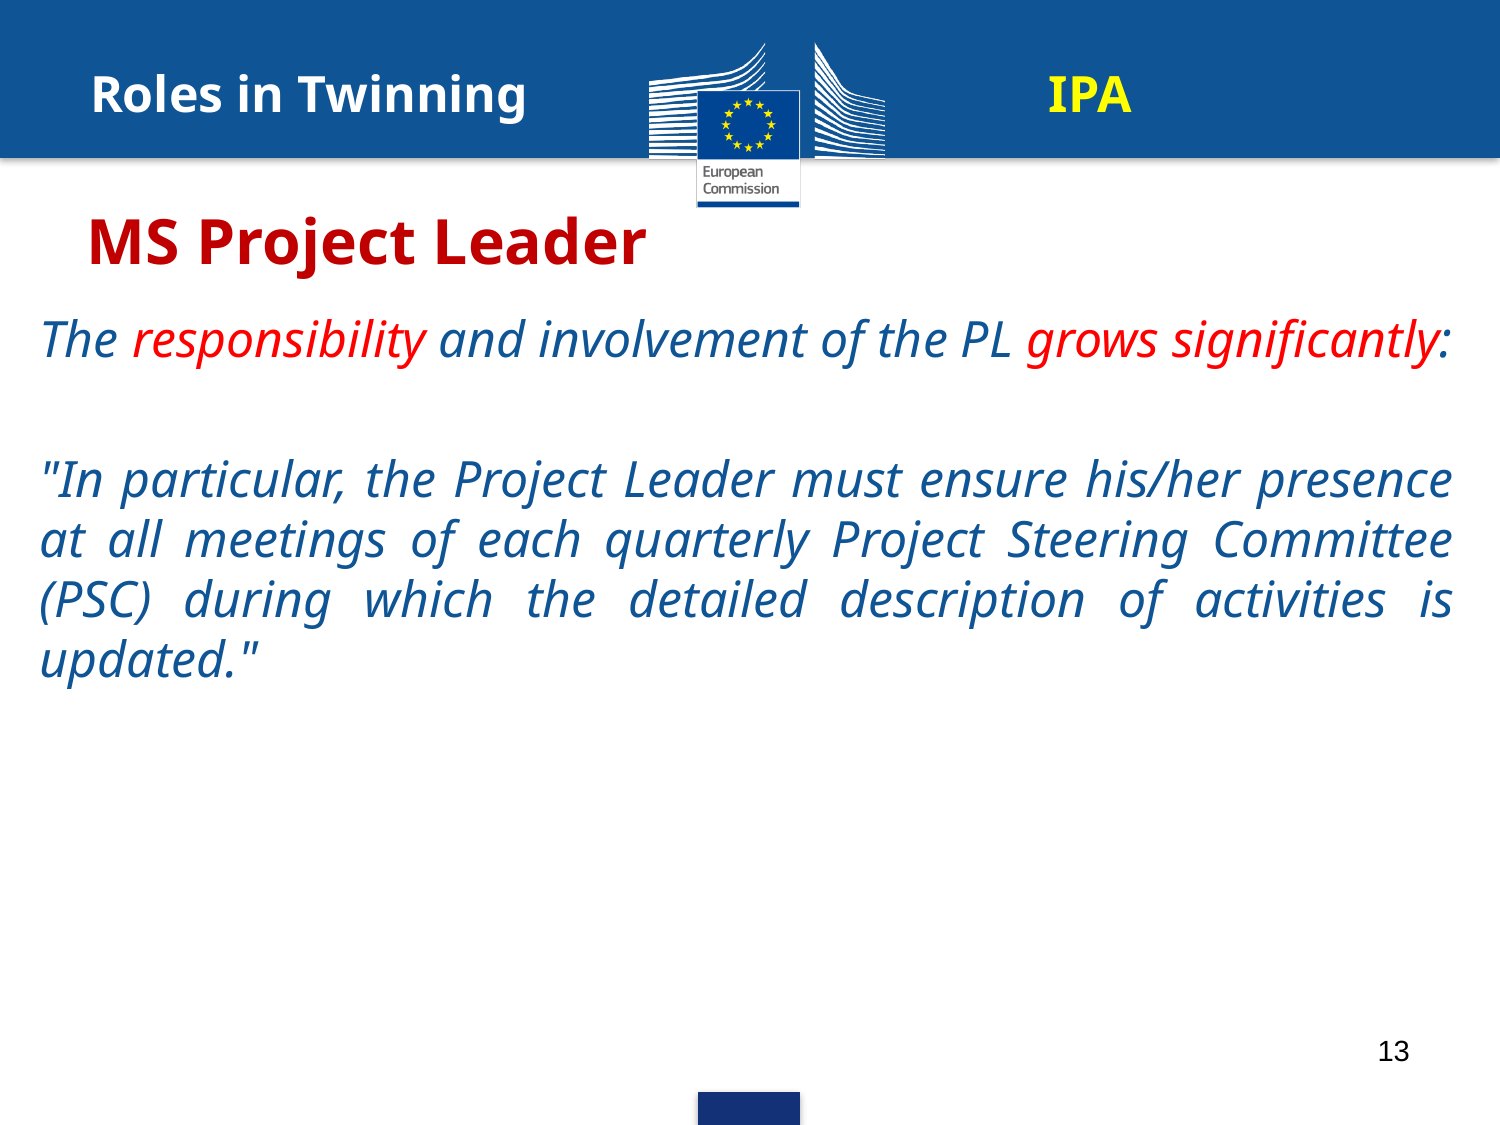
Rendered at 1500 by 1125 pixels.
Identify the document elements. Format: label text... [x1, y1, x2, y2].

title MS Project Leader [12, 162, 1363, 317]
text_box Roles in Twinning IPA [74, 0, 1425, 185]
slide_number 13 [1074, 1024, 1425, 1103]
list The responsibility and involvement of the PL grows significantly: "In particular, the Project Leader must ensure his/her presence at all meetings of each quarterly Project Steering Committee (PSC) during which the detailed description of activities is updated." [24, 299, 1470, 1066]
